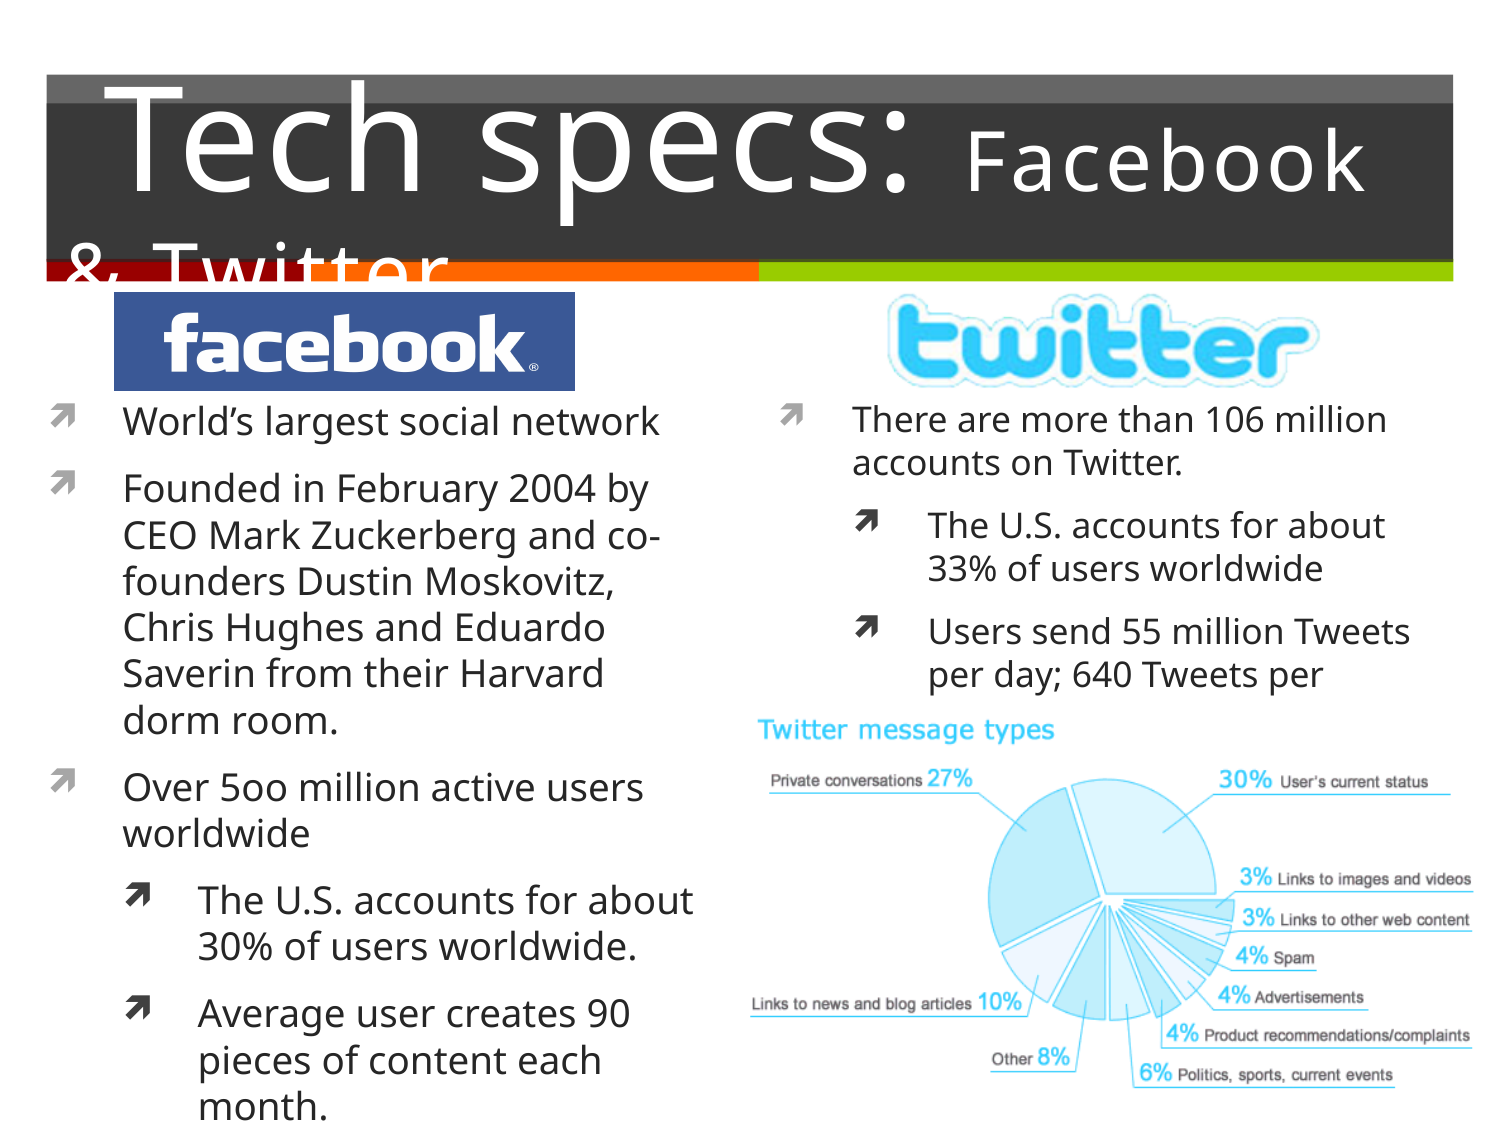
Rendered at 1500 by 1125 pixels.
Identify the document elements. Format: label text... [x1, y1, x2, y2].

list World’s largest social network Founded in February 2004 by CEO Mark Zuckerberg and co-founders Dustin Moskovitz, Chris Hughes and Eduardo Saverin from their Harvard dorm room. Over 5oo million active users worldwide The U.S. accounts for about 30% of users worldwide. Average user creates 90 pieces of content each month. Video: Founding of Facebook [32, 389, 727, 1125]
picture [113, 292, 576, 391]
picture [875, 262, 1332, 447]
list There are more than 106 million accounts on Twitter. The U.S. accounts for about 33% of users worldwide Users send 55 million Tweets per day; 640 Tweets per second [762, 389, 1462, 699]
picture [743, 701, 1490, 1105]
title Tech specs: Facebook & Twitter [46, 103, 1454, 263]
